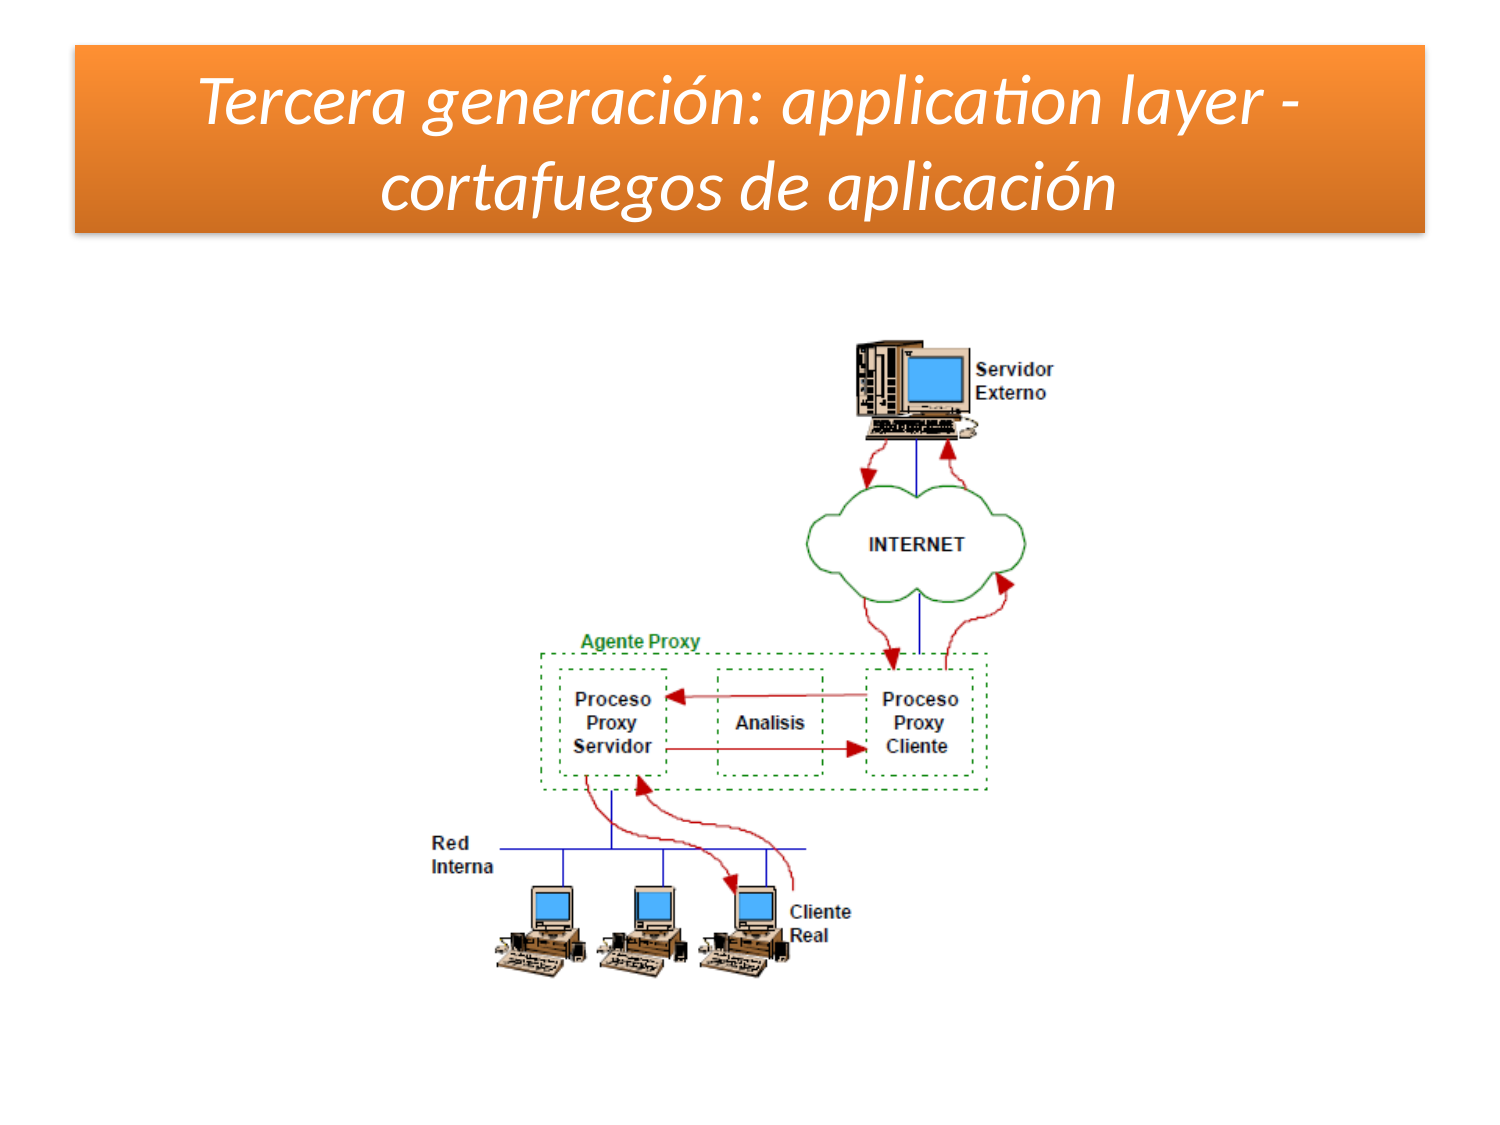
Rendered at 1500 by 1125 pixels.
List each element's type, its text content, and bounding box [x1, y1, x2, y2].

picture [374, 280, 1141, 994]
title Tercera generación: application layer - cortafuegos de aplicación [75, 45, 1425, 233]
